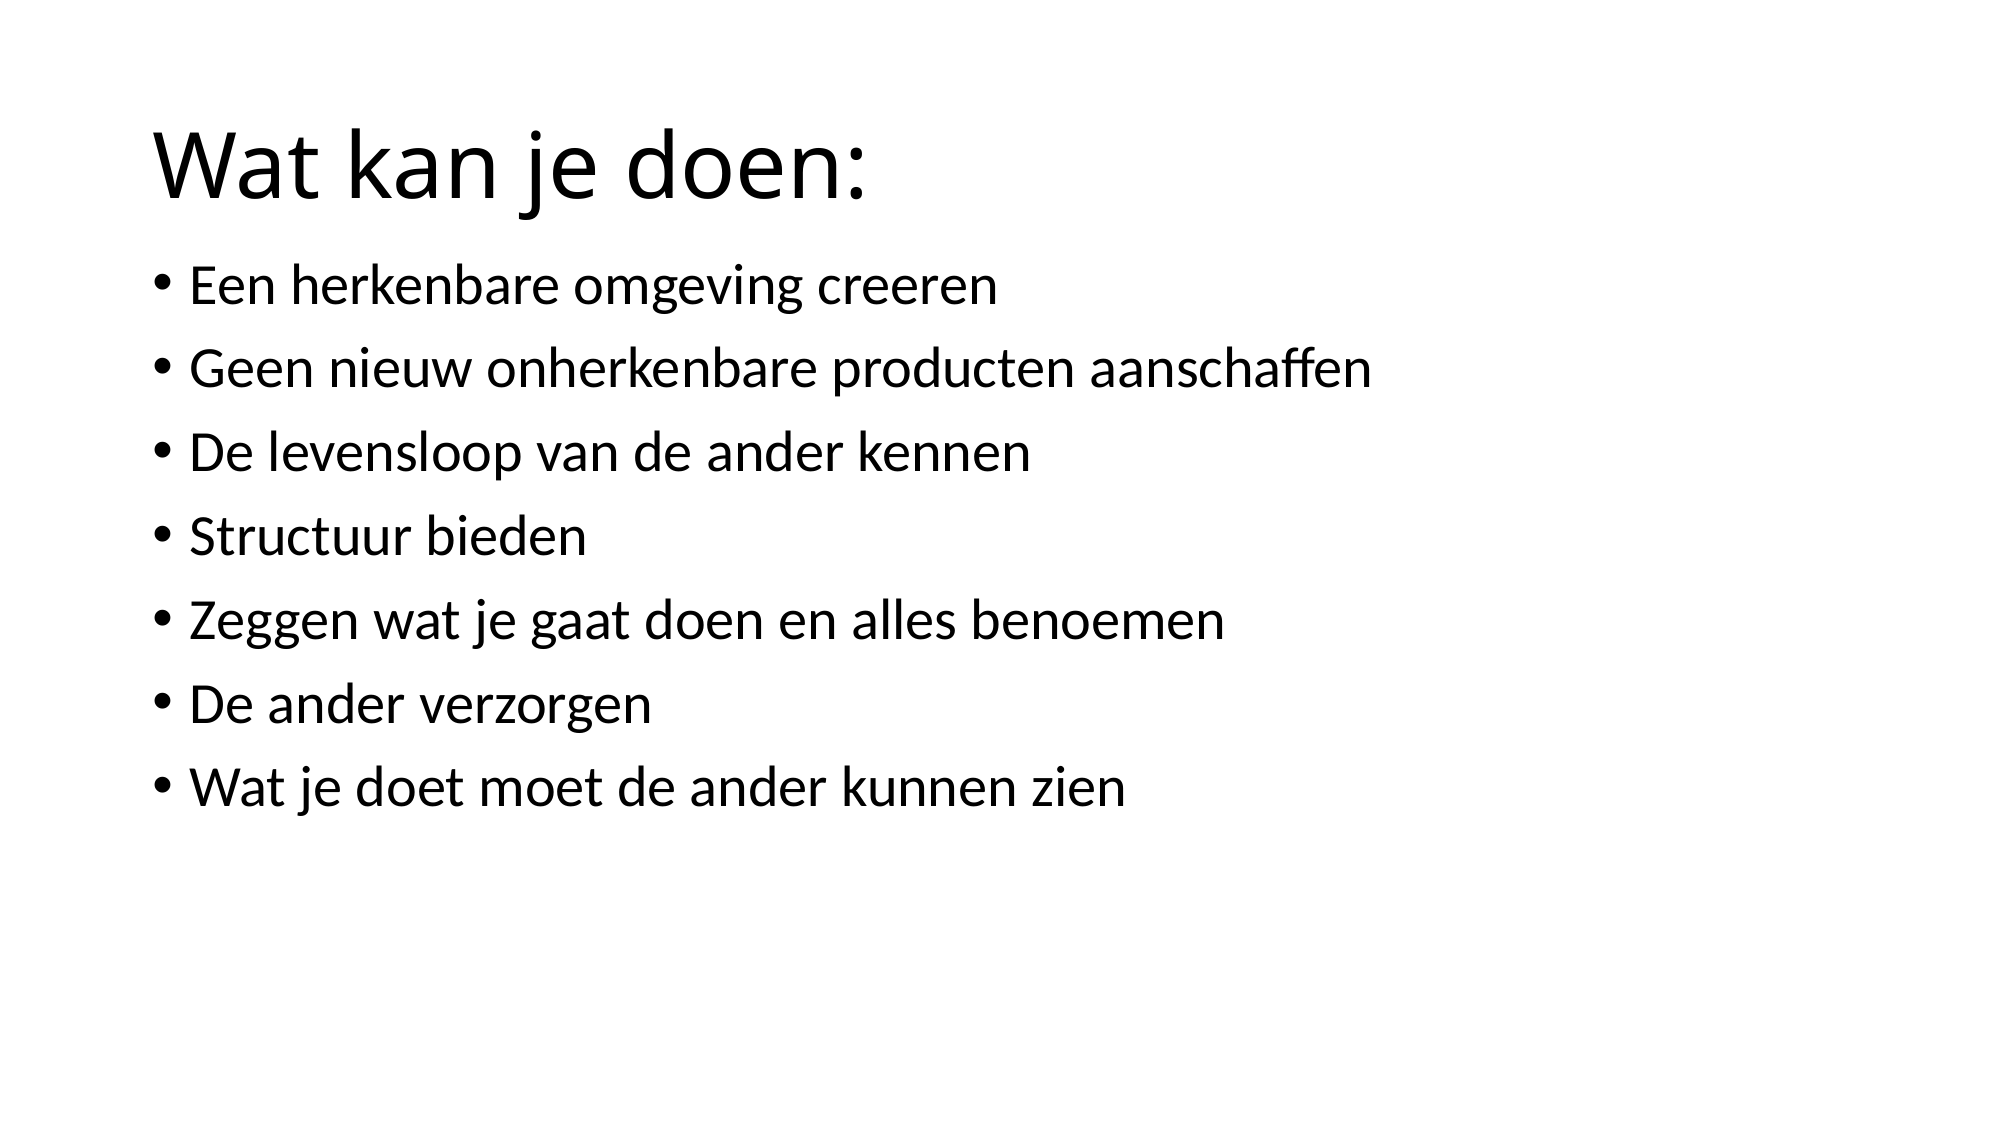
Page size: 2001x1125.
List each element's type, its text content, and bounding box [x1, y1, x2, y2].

title Wat kan je doen: [137, 59, 1863, 246]
list Een herkenbare omgeving creeren Geen nieuw onherkenbare producten aanschaffen De levensloop van de ander kennen Structuur bieden Zeggen wat je gaat doen en alles benoemen De ander verzorgen Wat je doet moet de ander kunnen zien [137, 246, 1863, 1085]
